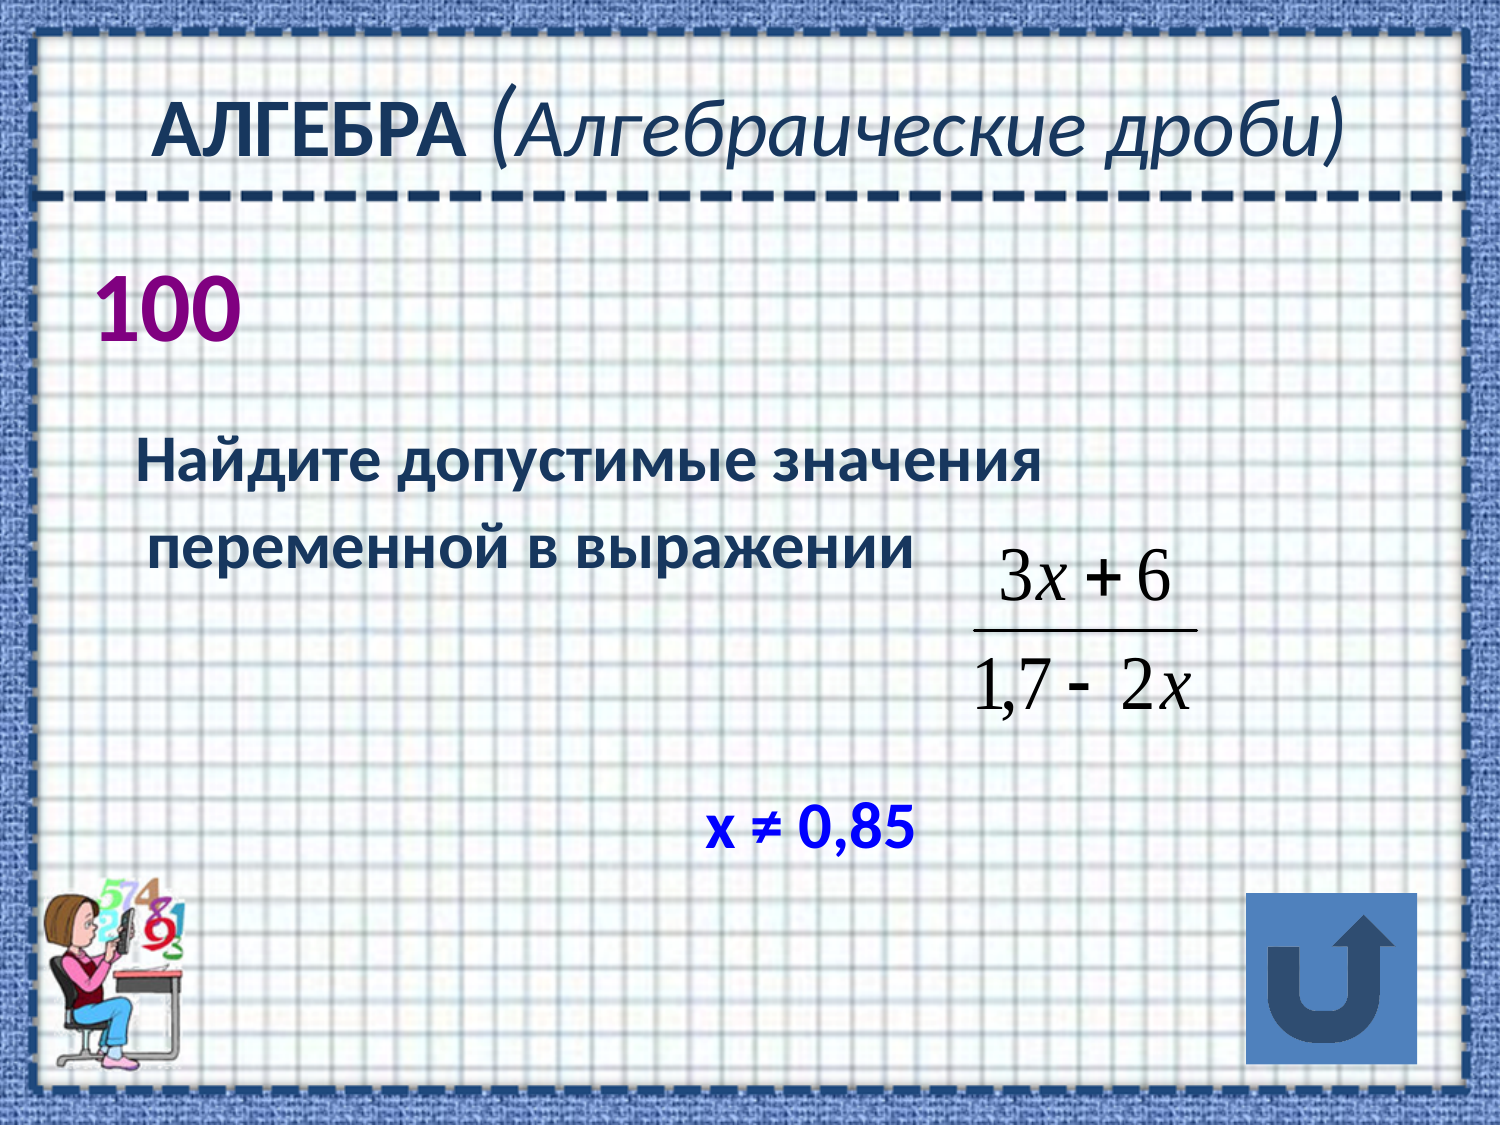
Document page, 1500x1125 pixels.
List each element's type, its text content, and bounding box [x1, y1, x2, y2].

title АЛГЕБРА (Алгебраические дроби) [75, 45, 1425, 188]
picture [0, 0, 1500, 1125]
list 100 Найдите допустимые значения переменной в выражении х ≠ 0,85 [75, 234, 1425, 1005]
text_box [1246, 893, 1418, 1065]
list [962, 526, 1211, 740]
